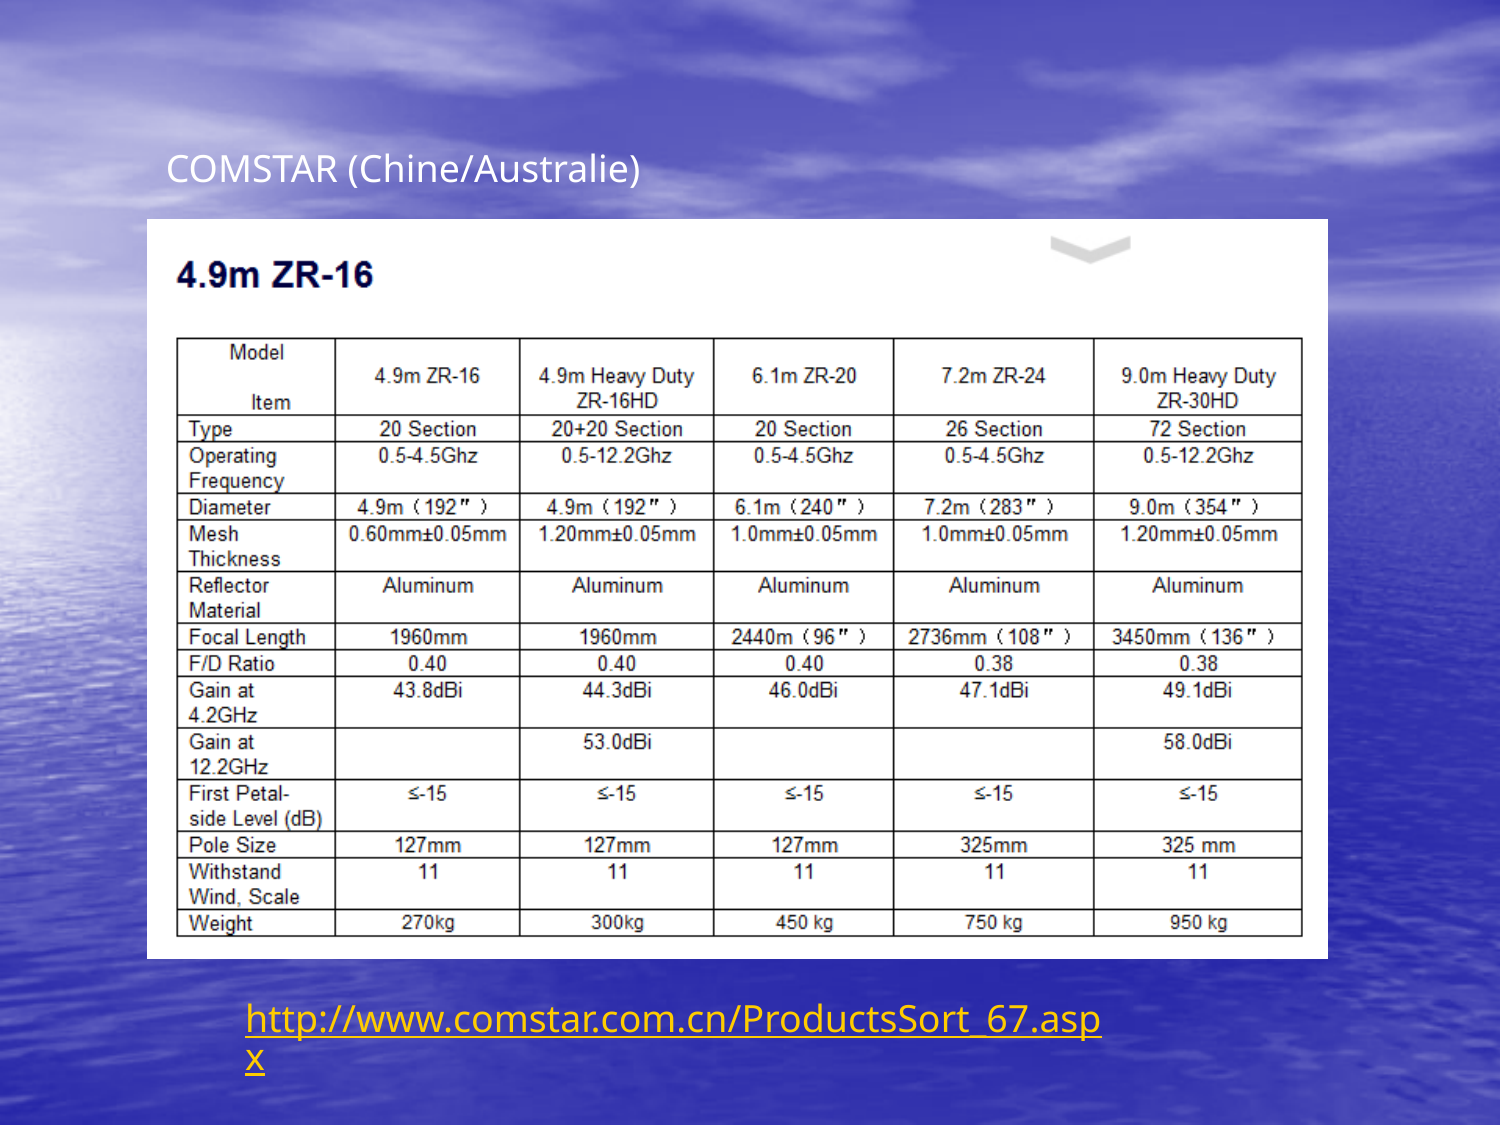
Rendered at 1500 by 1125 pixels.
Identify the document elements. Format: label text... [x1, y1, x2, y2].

text_box http://www.comstar.com.cn/ProductsSort_67.aspx [230, 987, 1117, 1054]
picture [147, 219, 1328, 960]
text_box COMSTAR (Chine/Australie) [151, 137, 656, 197]
